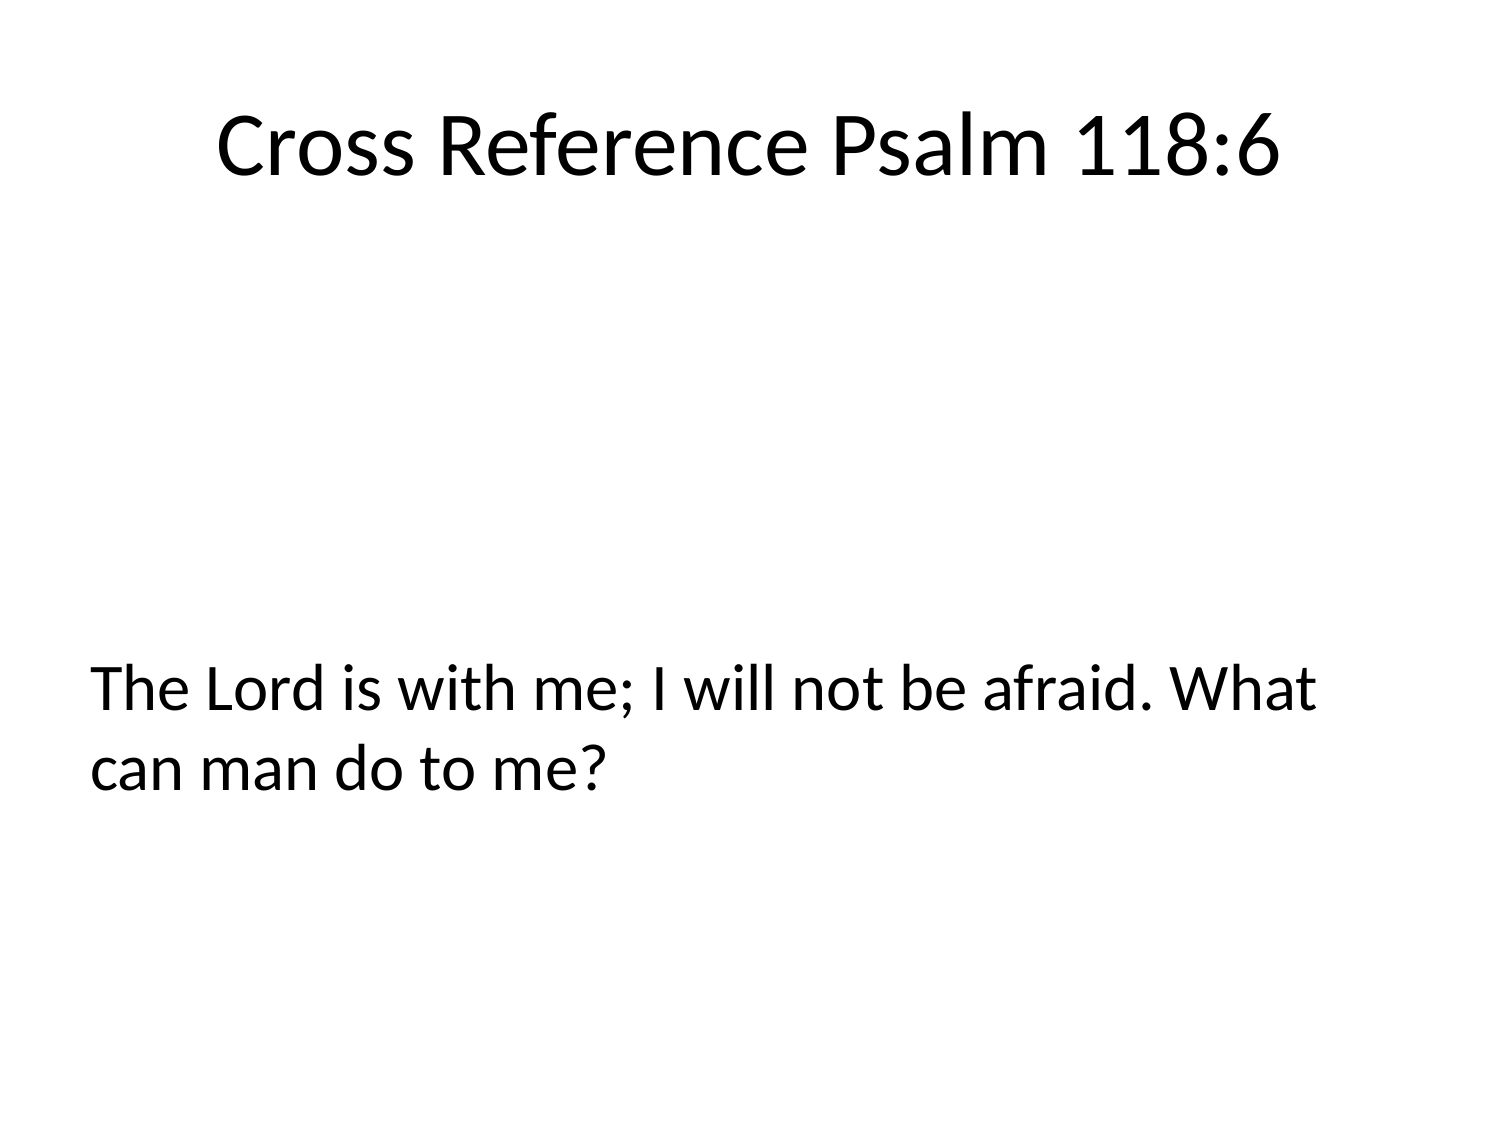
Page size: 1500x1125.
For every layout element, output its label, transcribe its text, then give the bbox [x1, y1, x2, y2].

title Cross Reference Psalm 118:6 [75, 45, 1425, 233]
list The Lord is with me; I will not be afraid. What can man do to me? [75, 262, 1425, 1005]
